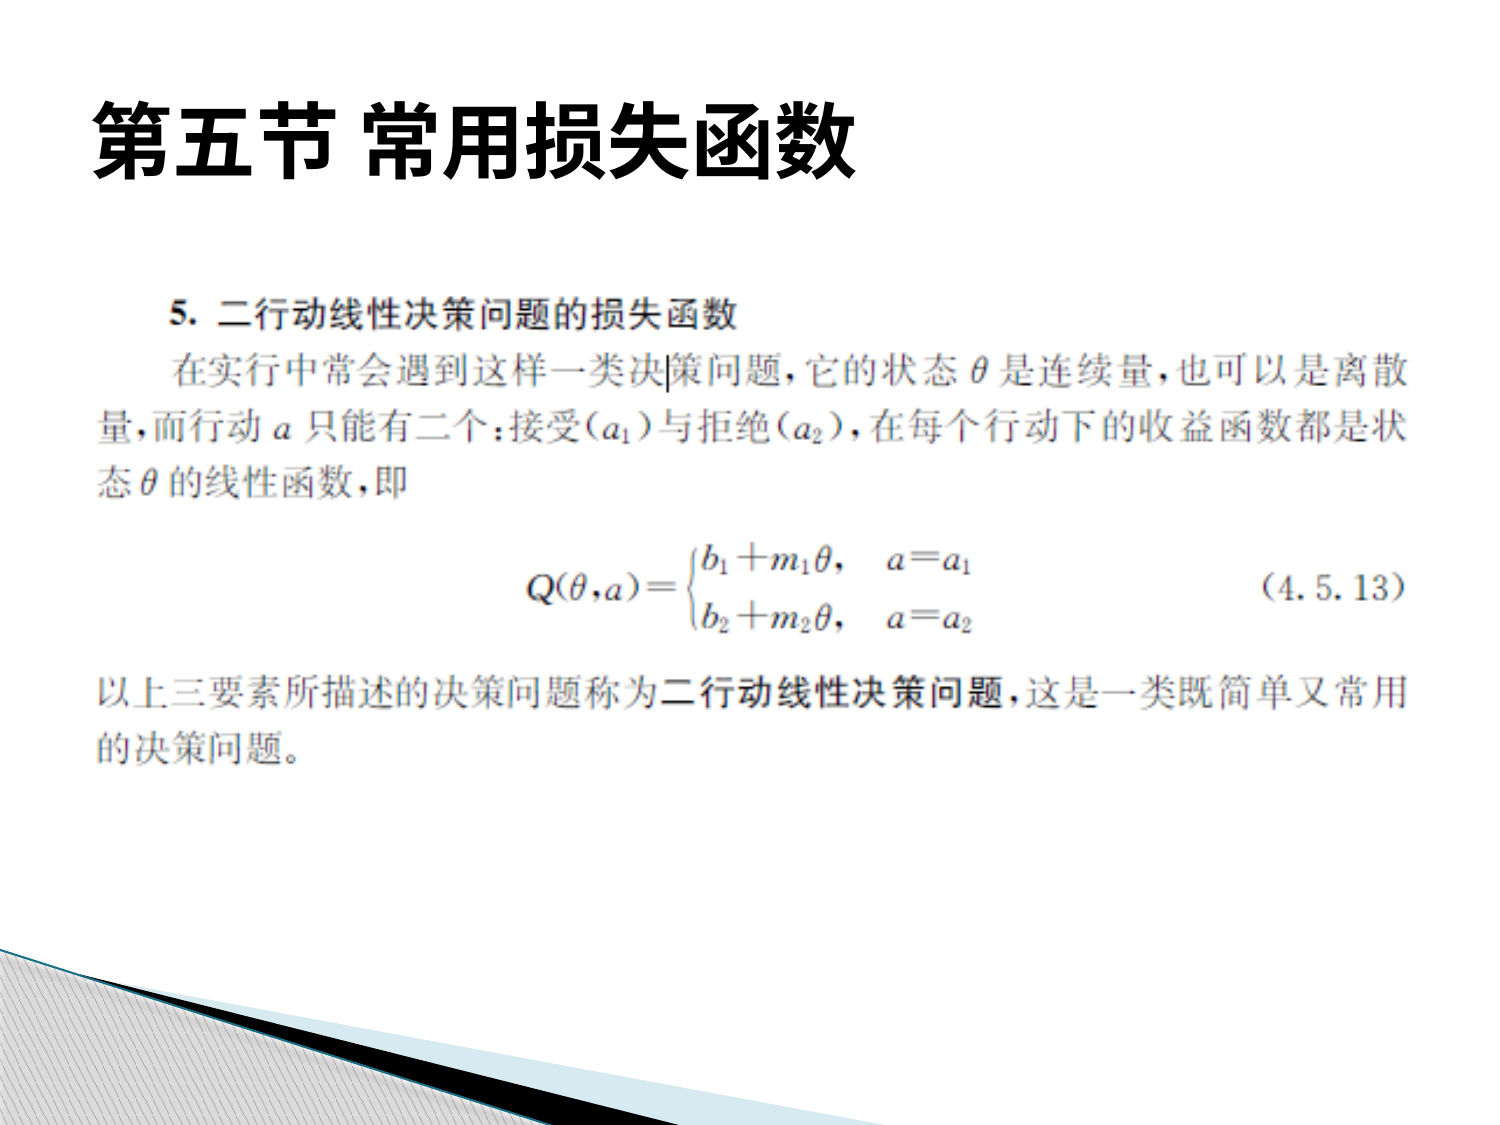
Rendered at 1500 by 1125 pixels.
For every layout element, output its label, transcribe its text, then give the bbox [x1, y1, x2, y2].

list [70, 280, 1430, 776]
title 第五节 常用损失函数 [75, 45, 1425, 233]
